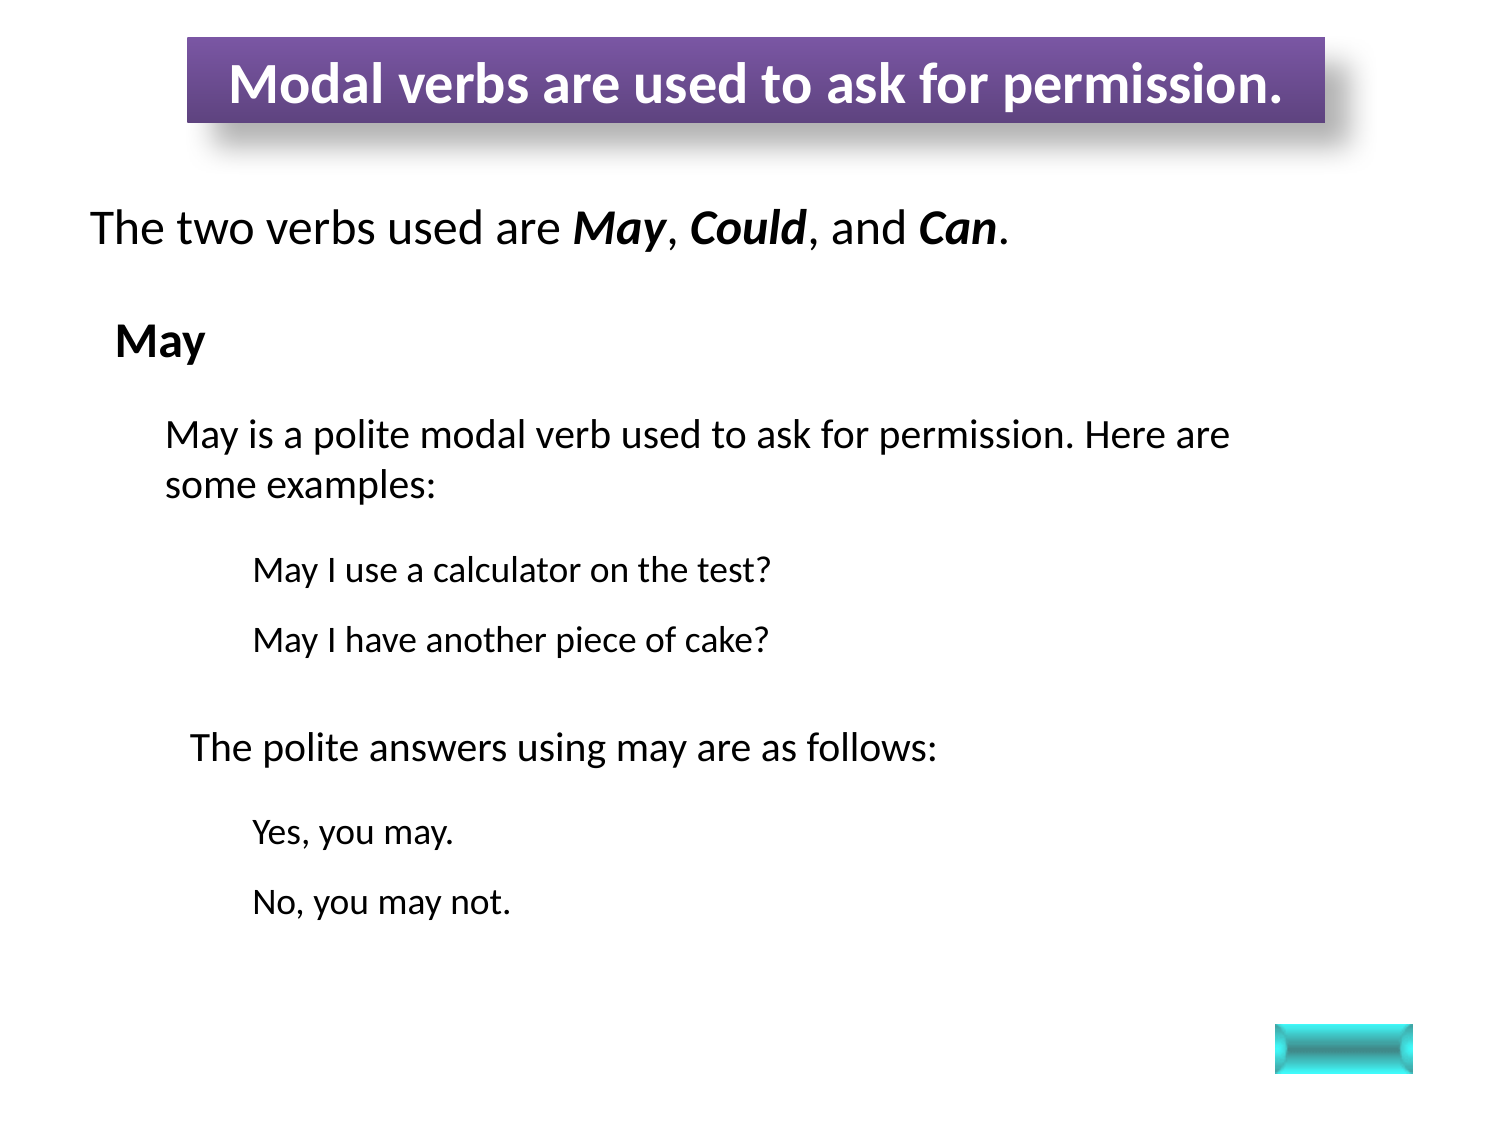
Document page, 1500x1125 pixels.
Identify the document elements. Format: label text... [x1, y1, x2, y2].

text_box Yes, you may. No, you may not. [237, 799, 538, 930]
text_box Modal verbs are used to ask for permission. [187, 37, 1325, 123]
text_box The polite answers using may are as follows: [174, 712, 963, 778]
picture [1274, 1024, 1413, 1074]
text_box May I use a calculator on the test? May I have another piece of cake? [237, 537, 800, 668]
text_box May is a polite modal verb used to ask for permission. Here are some examples: [149, 399, 1338, 515]
text_box May [99, 299, 250, 375]
text_box The two verbs used are May, Could, and Can. [75, 187, 1100, 263]
